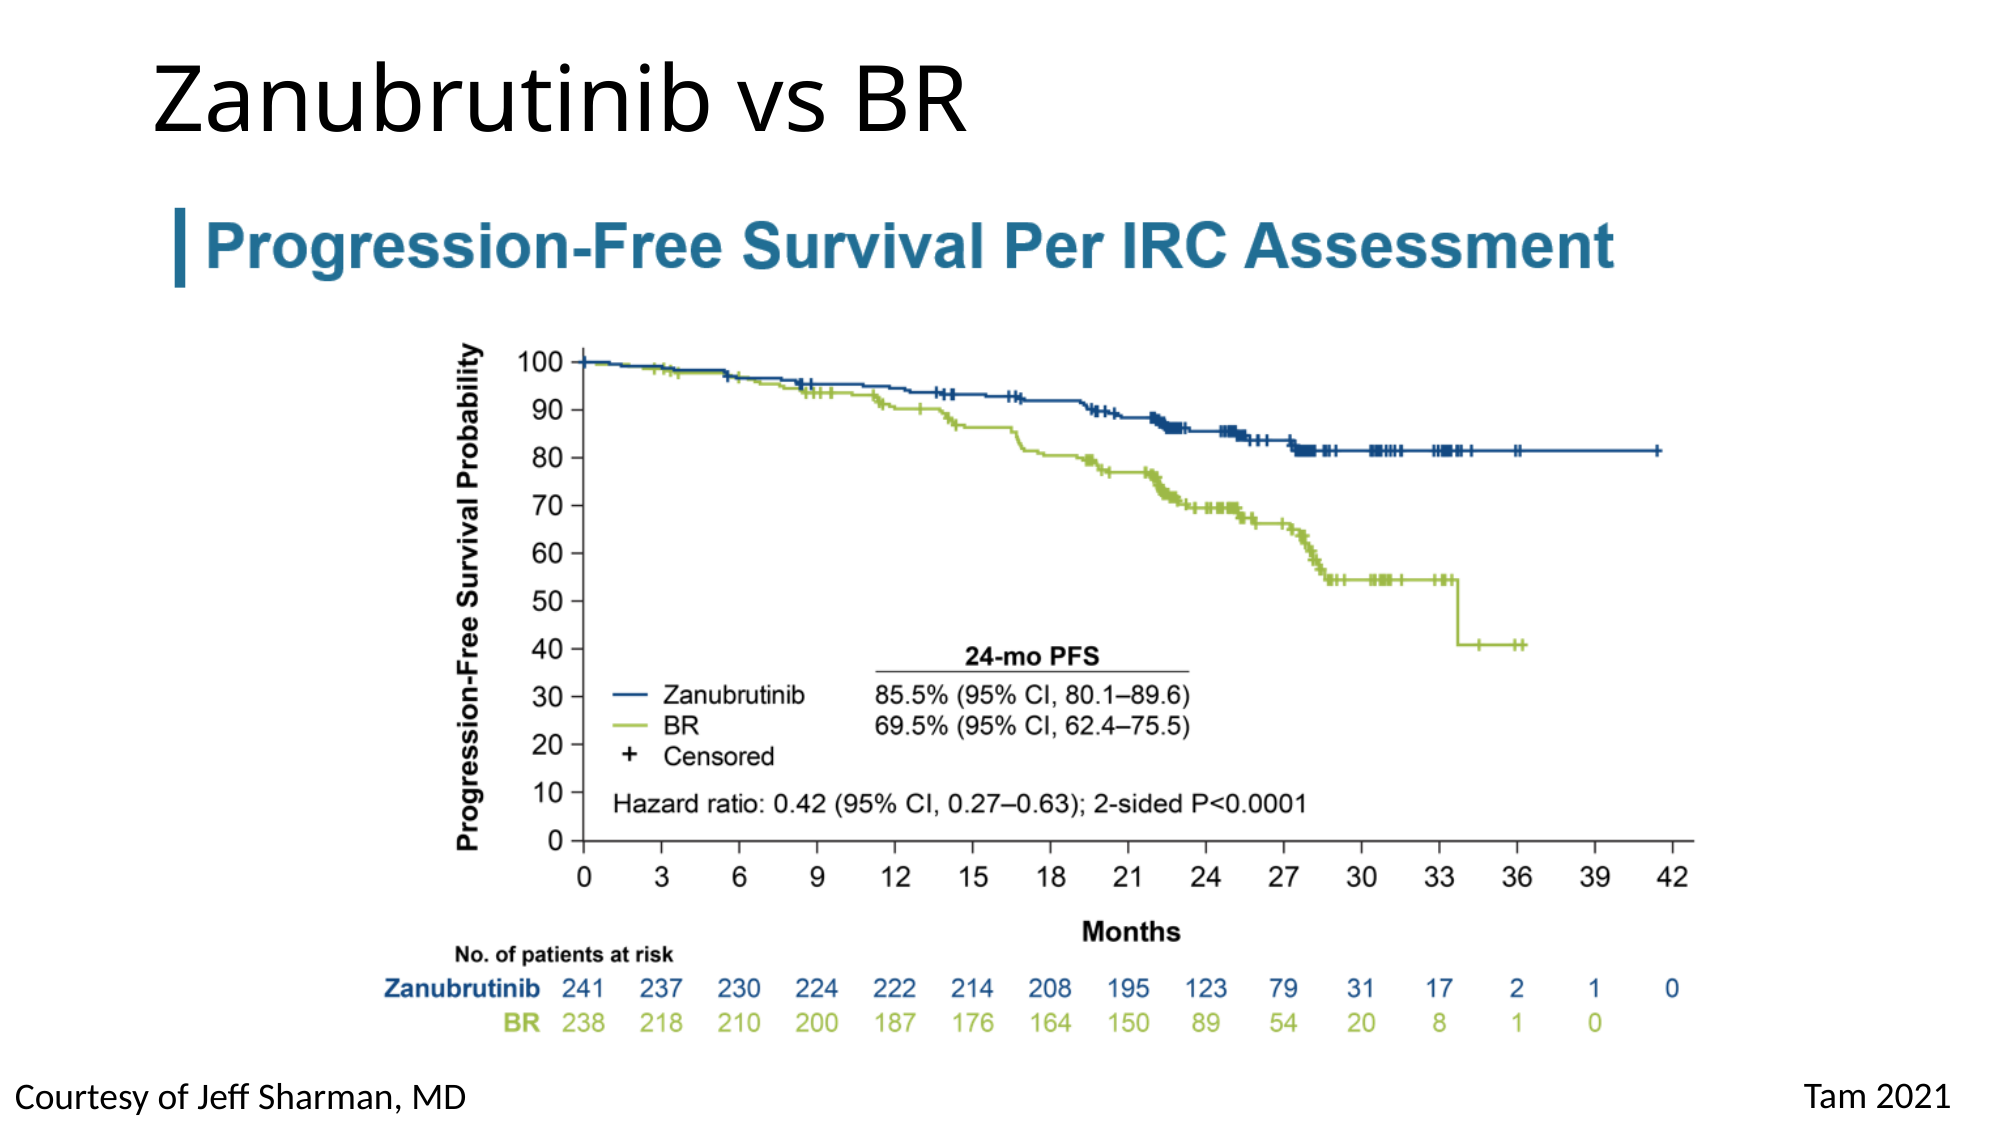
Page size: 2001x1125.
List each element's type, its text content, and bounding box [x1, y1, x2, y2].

text_box Courtesy of Jeff Sharman, MD [0, 1064, 1012, 1125]
title Zanubrutinib vs BR [137, 27, 1863, 176]
text_box Tam 2021 [1789, 1064, 2000, 1124]
picture [154, 191, 1731, 1065]
